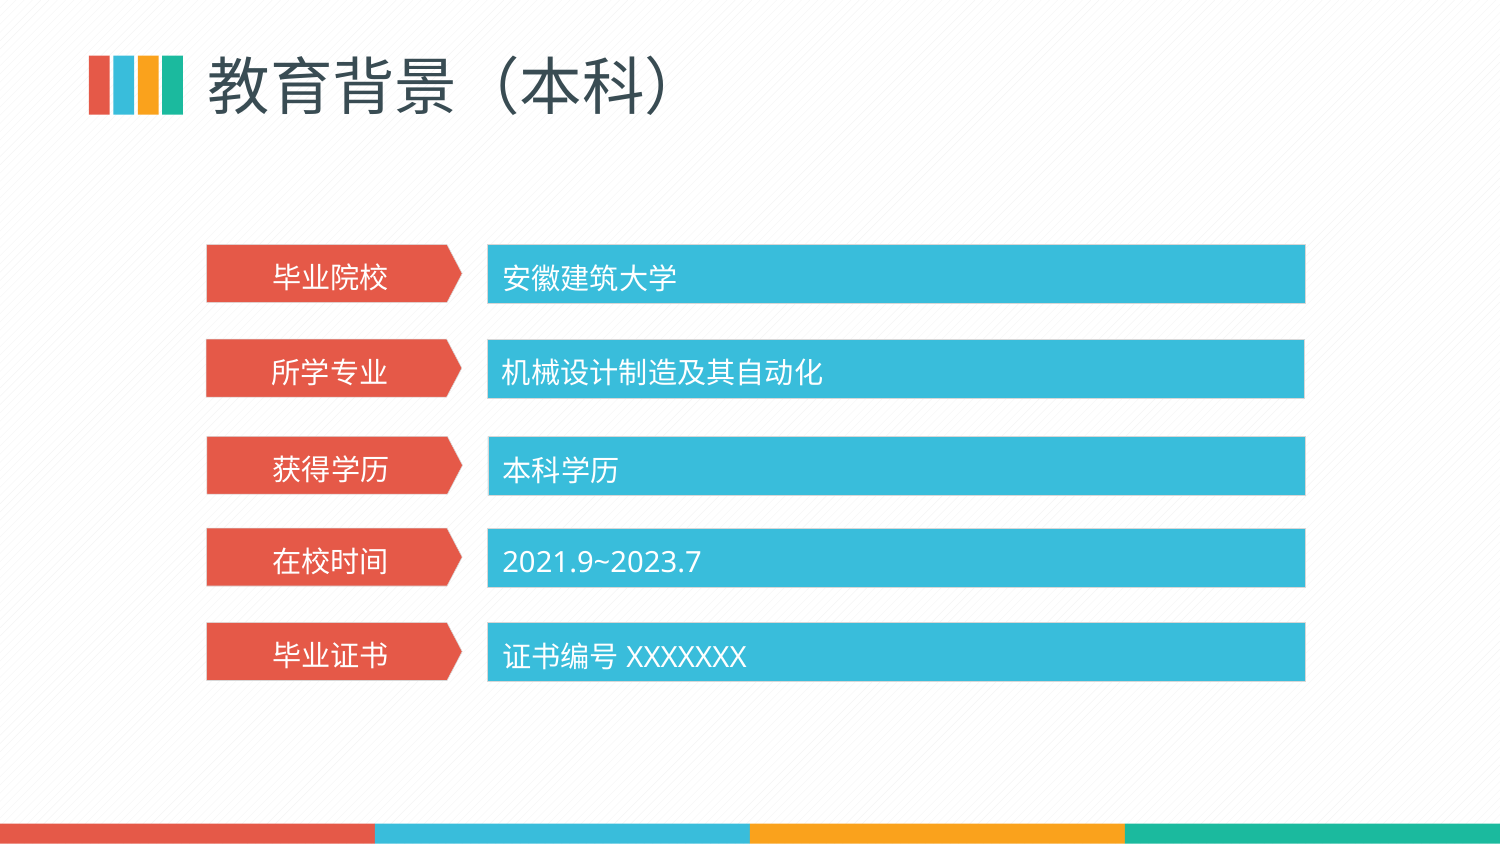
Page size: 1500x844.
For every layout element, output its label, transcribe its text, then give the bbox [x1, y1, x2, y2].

text_box 毕业院校 [206, 244, 463, 303]
text_box 安徽建筑大学 [487, 244, 1306, 304]
text_box 证书编号XXXXXXX [487, 622, 1306, 682]
text_box 所学专业 [206, 339, 462, 398]
text_box 本科学历 [487, 436, 1306, 496]
text_box 毕业证书 [206, 622, 463, 681]
text_box 获得学历 [206, 436, 463, 495]
text_box 机械设计制造及其自动化 [487, 339, 1305, 399]
text_box 在校时间 [206, 528, 463, 587]
text_box 2021.9~2023.7 [487, 528, 1306, 588]
text_box 教育背景（本科） [192, 39, 723, 130]
